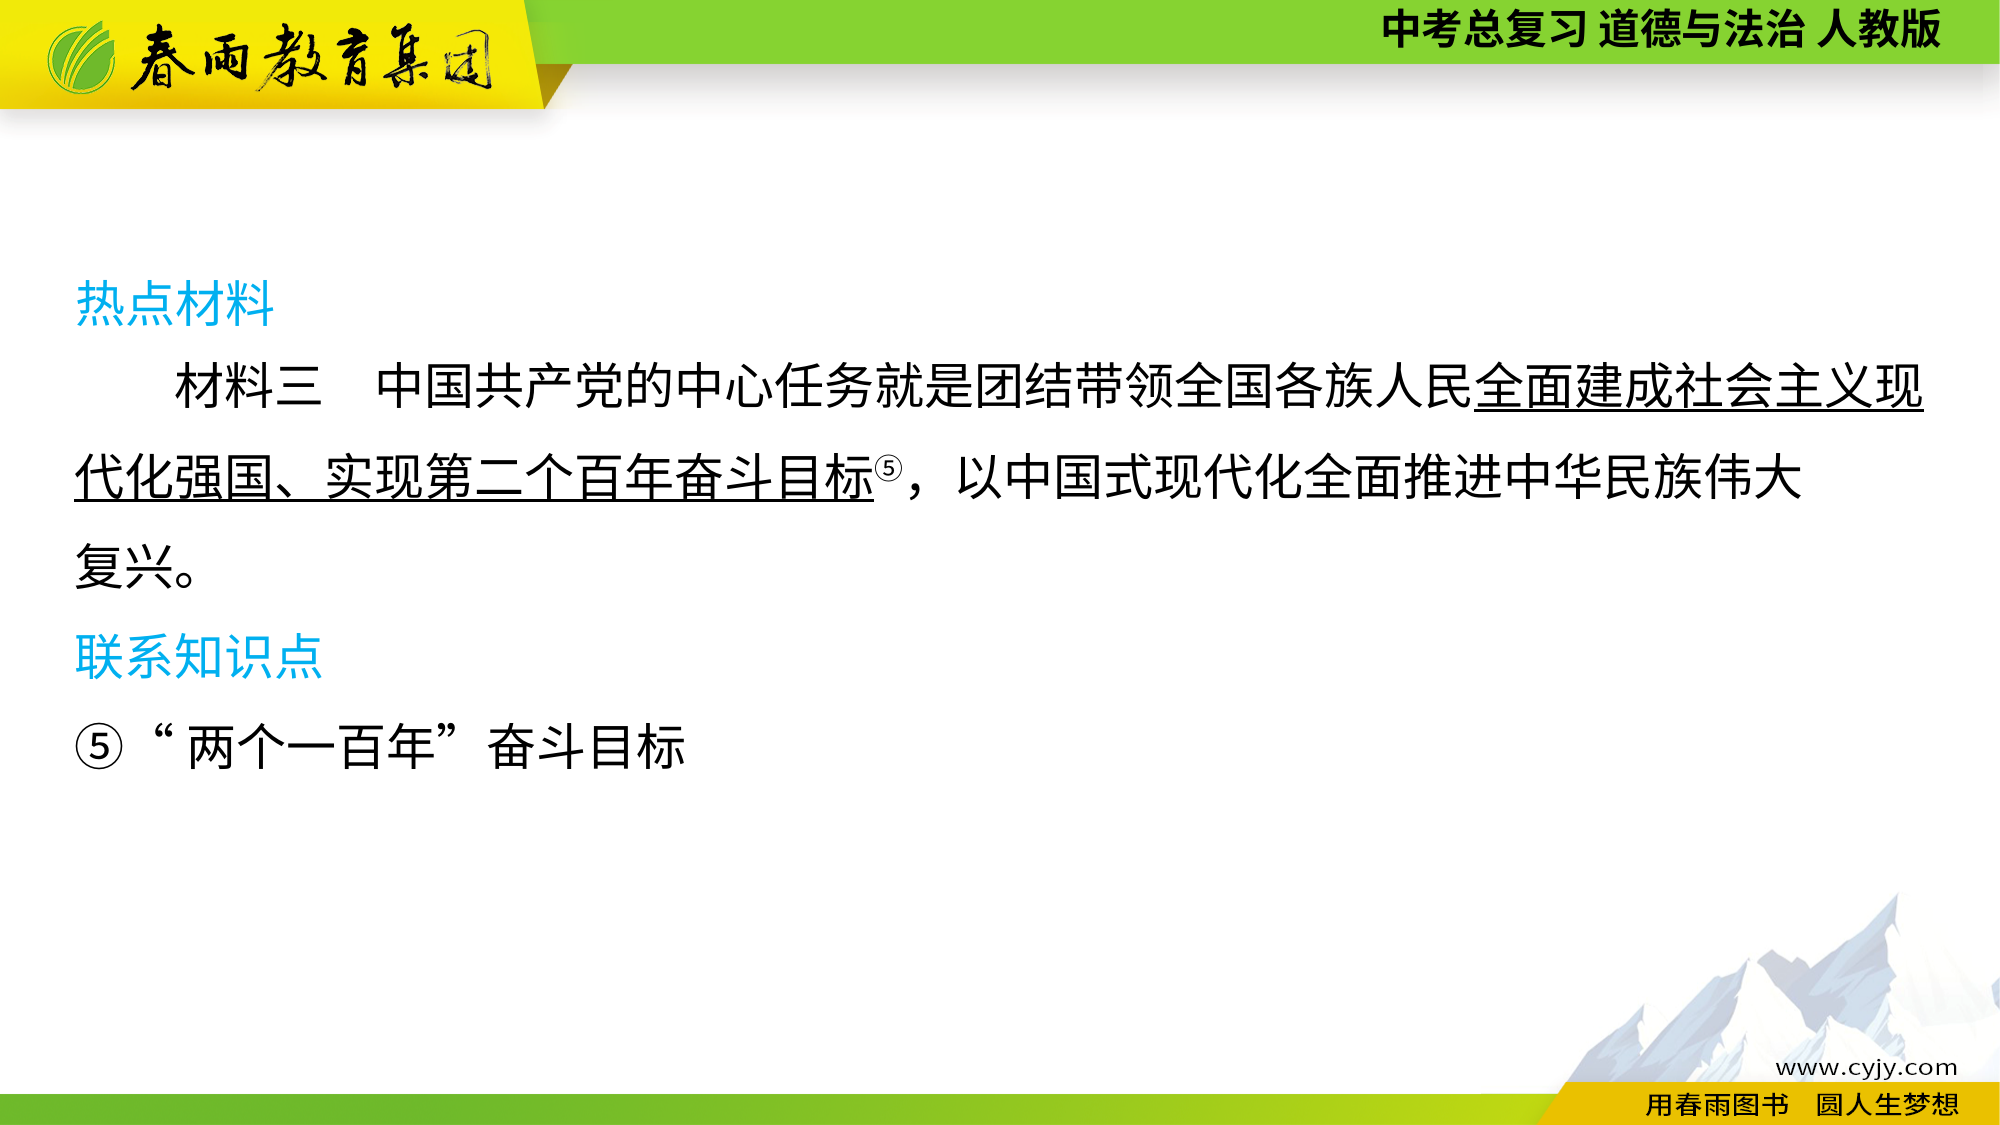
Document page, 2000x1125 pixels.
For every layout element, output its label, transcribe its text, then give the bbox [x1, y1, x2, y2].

text_box 热点材料 [60, 247, 291, 340]
picture [0, 0, 2000, 1125]
list 材料三 中国共产党的中心任务就是团结带领全国各族人民全面建成社会主义现代化强国、实现第二个百年奋斗目标⑤，以中国式现代化全面推进中华民族伟大 复兴。 联系知识点 ⑤“两个一百年”奋斗目标 [59, 317, 1944, 787]
